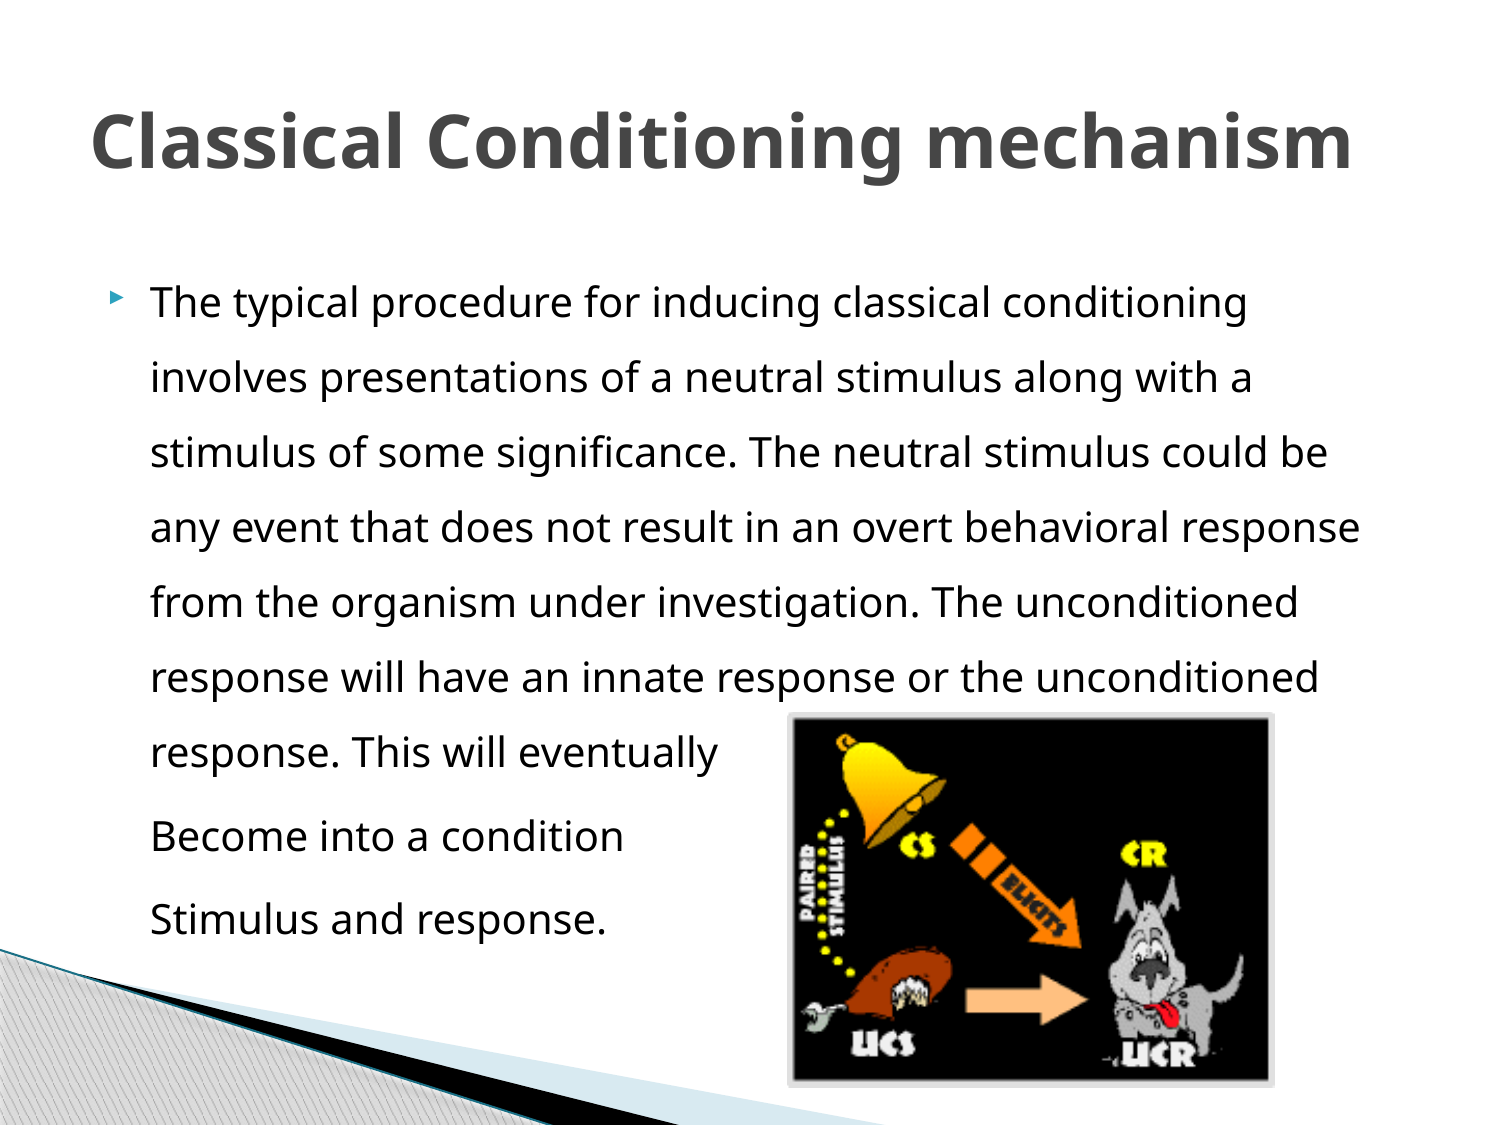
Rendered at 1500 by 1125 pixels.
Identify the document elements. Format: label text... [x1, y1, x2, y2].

list The typical procedure for inducing classical conditioning involves presentations of a neutral stimulus along with a stimulus of some significance. The neutral stimulus could be any event that does not result in an overt behavioral response from the organism under investigation. The unconditioned response will have an innate response or the unconditioned response. This will eventually Become into a condition Stimulus and response. [75, 243, 1425, 1000]
title Classical Conditioning mechanism [75, 45, 1425, 233]
picture [787, 712, 1276, 1089]
